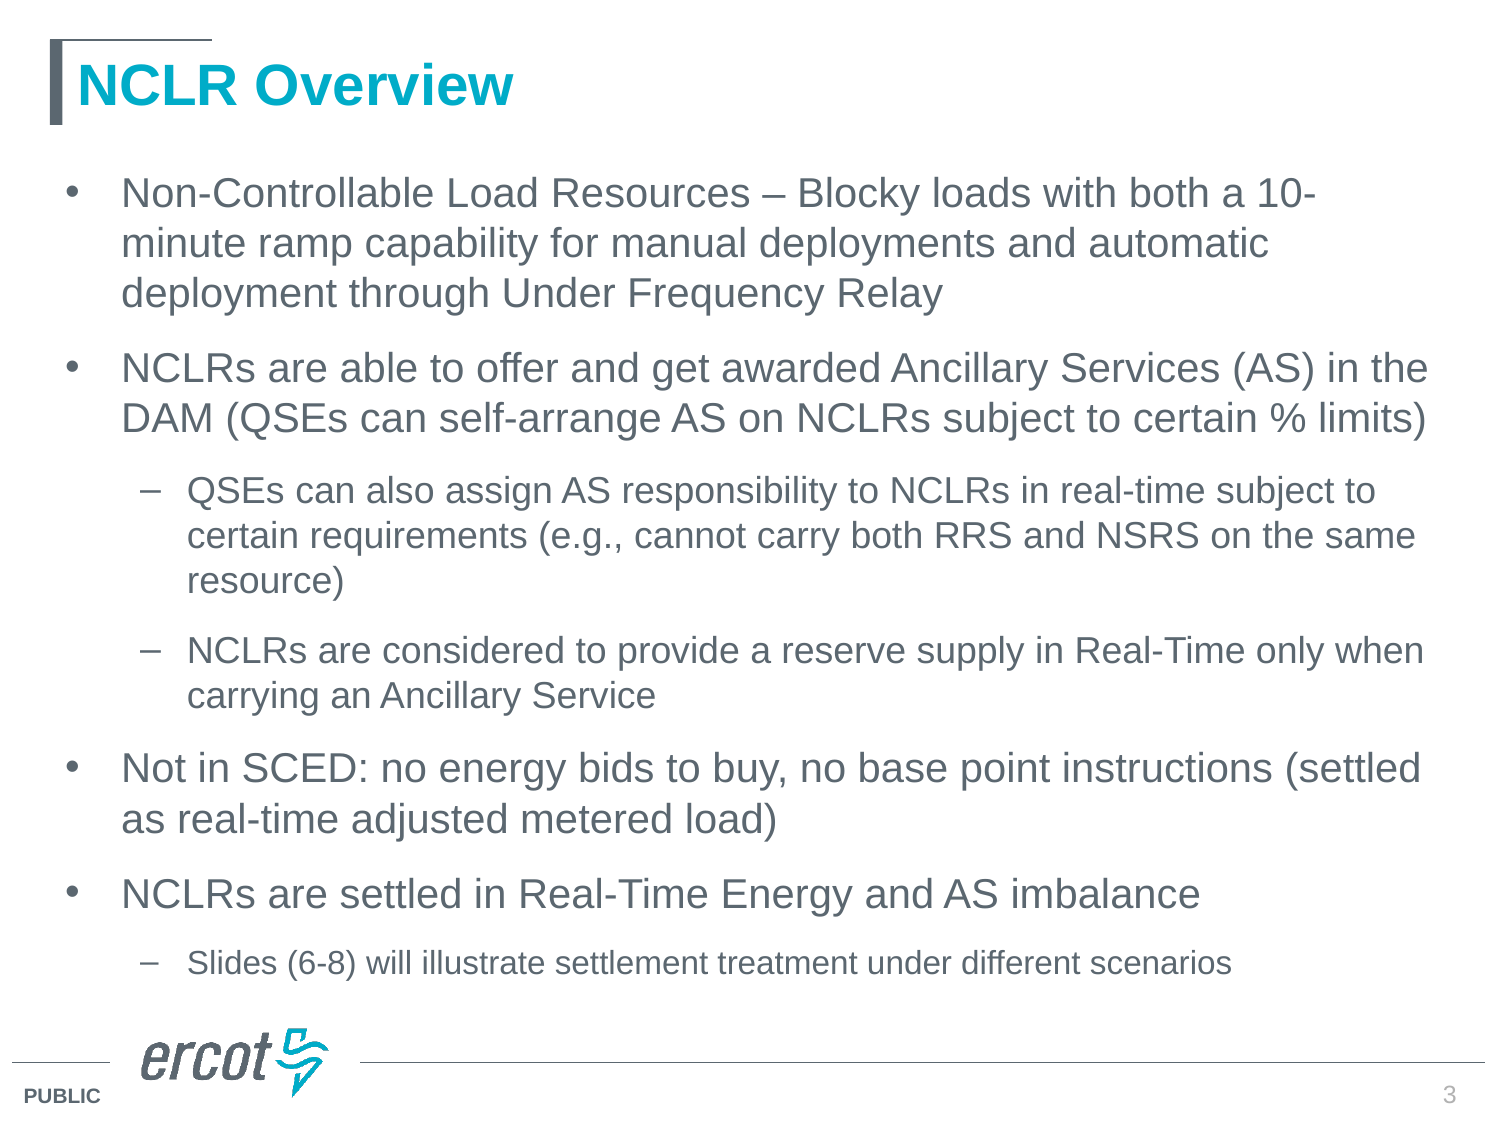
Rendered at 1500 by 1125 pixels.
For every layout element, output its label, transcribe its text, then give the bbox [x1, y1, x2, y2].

title NCLR Overview [62, 39, 1450, 158]
list Non-Controllable Load Resources – Blocky loads with both a 10-minute ramp capability for manual deployments and automatic deployment through Under Frequency Relay NCLRs are able to offer and get awarded Ancillary Services (AS) in the DAM (QSEs can self-arrange AS on NCLRs subject to certain % limits) QSEs can also assign AS responsibility to NCLRs in real-time subject to certain requirements (e.g., cannot carry both RRS and NSRS on the same resource) NCLRs are considered to provide a reserve supply in Real-Time only when carrying an Ancillary Service Not in SCED: no energy bids to buy, no base point instructions (settled as real-time adjusted metered load) NCLRs are settled in Real-Time Energy and AS imbalance Slides (6-8) will illustrate settlement treatment under different scenarios [50, 158, 1450, 868]
slide_number 3 [1412, 1076, 1488, 1112]
picture [137, 1024, 332, 1100]
